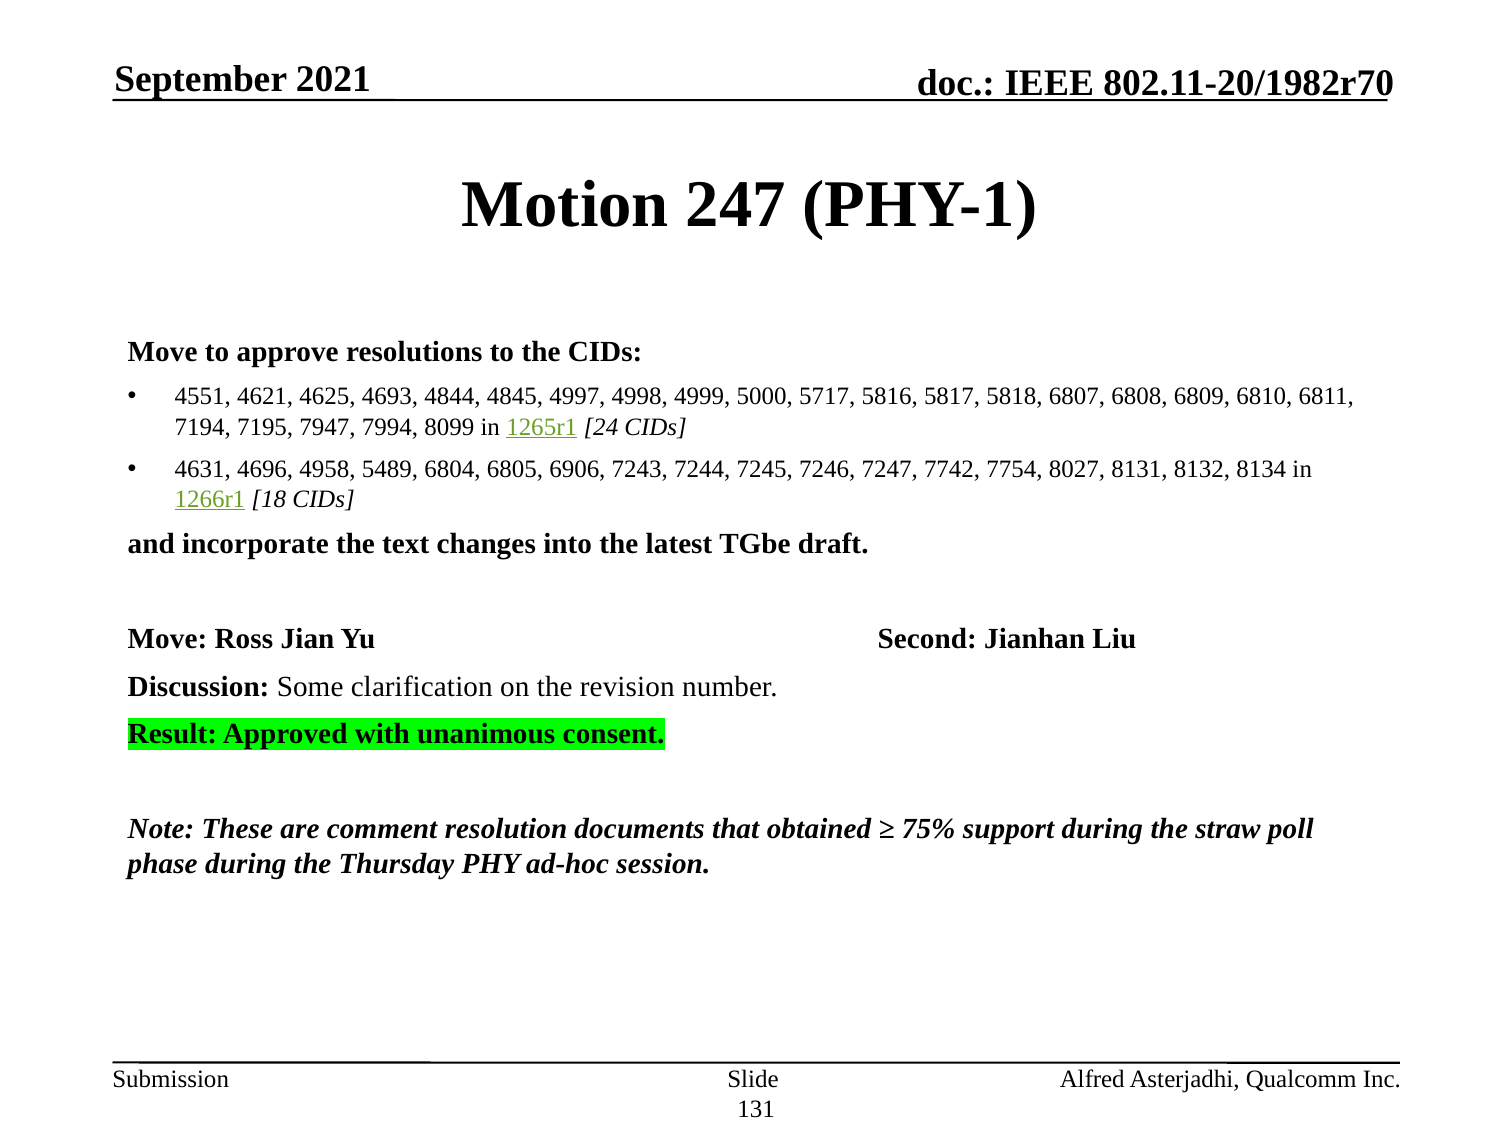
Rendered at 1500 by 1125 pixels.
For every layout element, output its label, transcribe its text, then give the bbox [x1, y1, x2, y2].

footer Alfred Asterjadhi, Qualcomm Inc. [878, 1061, 1402, 1093]
title Motion 247 (PHY-1) [112, 112, 1388, 288]
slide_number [114, 54, 423, 100]
slide_number Slide 131 [712, 1061, 800, 1123]
list Move to approve resolutions to the CIDs: 4551, 4621, 4625, 4693, 4844, 4845, 4997, 4998, 4999, 5000, 5717, 5816, 5817, 5818, 6807, 6808, 6809, 6810, 6811, 7194, 7195, 7947, 7994, 8099 in 1265r1 [24 CIDs] 4631, 4696, 4958, 5489, 6804, 6805, 6906, 7243, 7244, 7245, 7246, 7247, 7742, 7754, 8027, 8131, 8132, 8134 in 1266r1 [18 CIDs] and incorporate the text changes into the latest TGbe draft. Move: Ross Jian Yu Second: Jianhan Liu Discussion: Some clarification on the revision number. Result: Approved with unanimous consent. Note: These are comment resolution documents that obtained ≥ 75% support during the straw poll phase during the Thursday PHY ad-hoc session. [112, 324, 1388, 1063]
